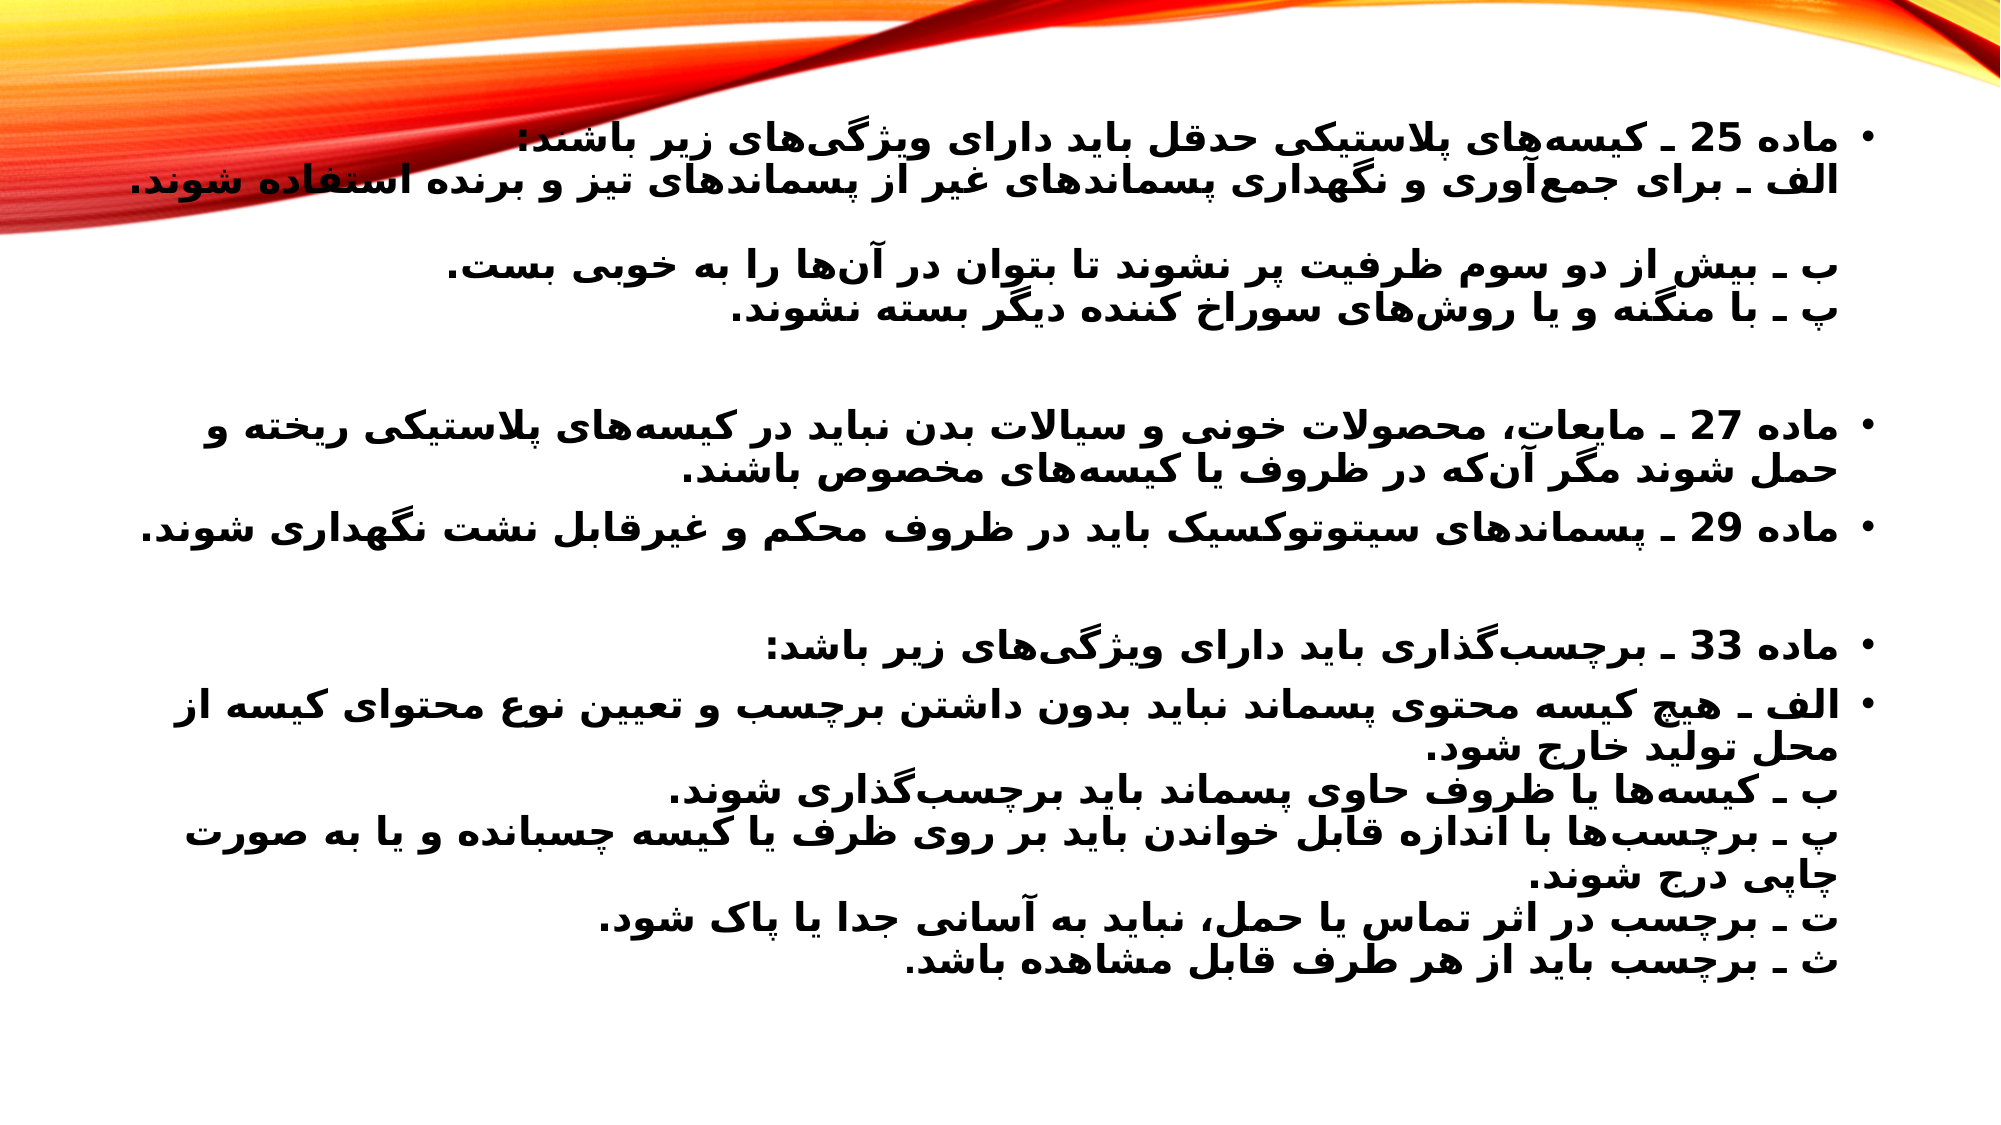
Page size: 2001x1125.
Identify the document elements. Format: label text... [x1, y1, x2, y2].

picture [0, 0, 2000, 237]
list ماده 25 ـ کیسه‌های پلاستیکی حدقل باید دارای ویژگی‌های زیر باشند: الف ـ برای جمع‌آوری و نگهداری پسماندهای غیر از پسماندهای تیز و برنده استفاده شوند. ب ـ بیش از دو سوم ظرفیت پر نشوند تا بتوان در آن‌ها را به خوبی بست. پ ـ با منگنه و یا روش‌های سوراخ کننده دیگر بسته نشوند. ماده 27 ـ مایعات، محصولات خونی و سیالات بدن نباید در کیسه‌های پلاستیکی ریخته و حمل شوند مگر آن‌که در ظروف یا کیسه‌های مخصوص باشند. ماده 29 ـ پسماندهای سیتوتوکسیک باید در ظروف محکم و غیرقابل نشت نگهداری شوند. ماده 33 ـ برچسب‌گذاری باید دارای ویژگی‌های زیر باشد: الف ـ هیچ کیسه محتوی پسماند نباید بدون داشتن برچسب و تعیین نوع محتوای کیسه از محل تولید خارج شود. ب ـ کیسه‌ها یا ظروف حاوی پسماند باید برچسب‌گذاری شوند. پ ـ برچسب‌ها با اندازه قابل خواندن باید بر روی ظرف یا کیسه چسبانده و یا به صورت چاپی درج شوند. ت ـ برچسب در اثر تماس یا حمل، نباید به آسانی جدا یا پاک شود. ث ـ برچسب باید از هر طرف قابل مشاهده باشد. [112, 109, 1888, 1104]
